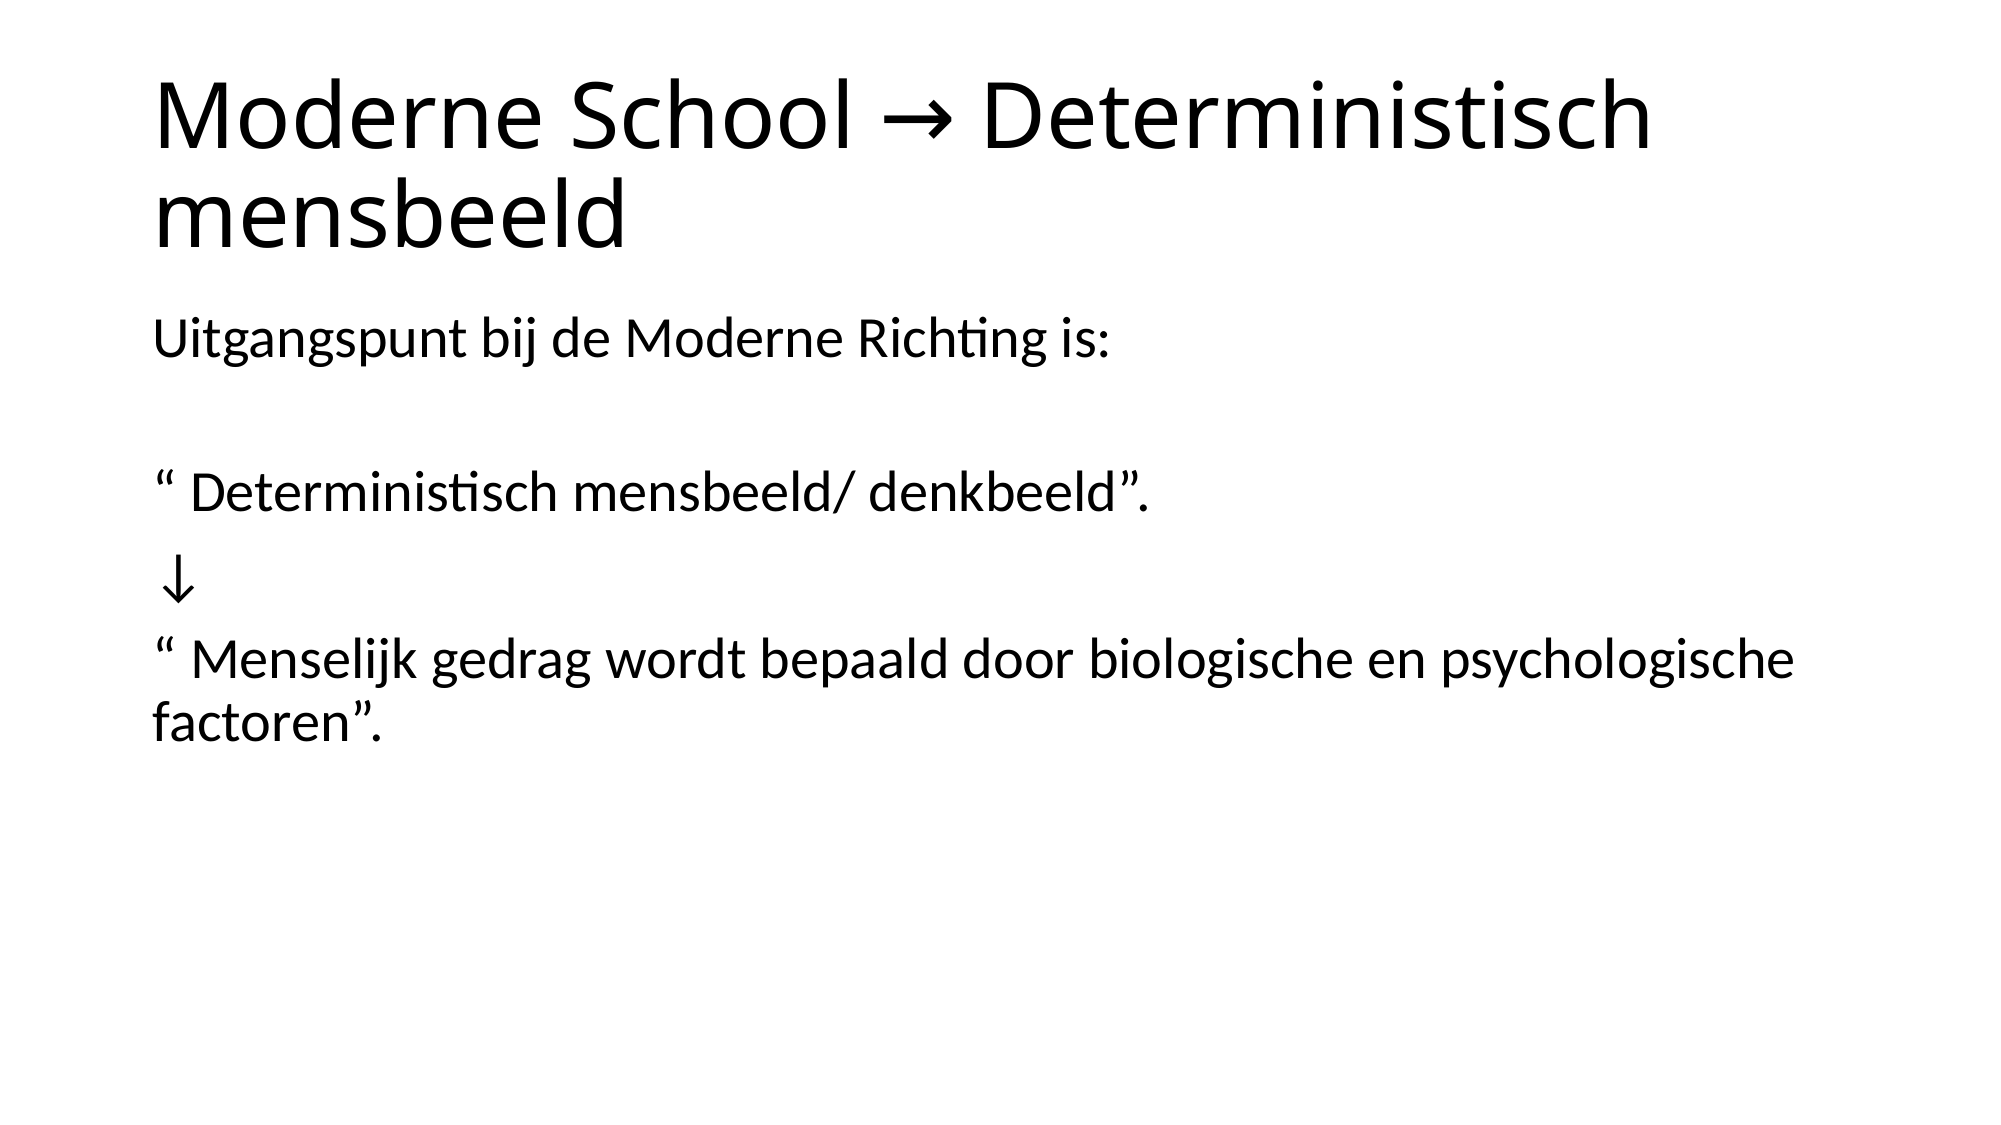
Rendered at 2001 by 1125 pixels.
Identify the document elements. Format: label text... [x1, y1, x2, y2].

list Uitgangspunt bij de Moderne Richting is: “ Deterministisch mensbeeld/ denkbeeld”. ↓ “ Menselijk gedrag wordt bepaald door biologische en psychologische factoren”. [137, 299, 1863, 1014]
title Moderne School → Deterministisch mensbeeld [137, 59, 1929, 278]
